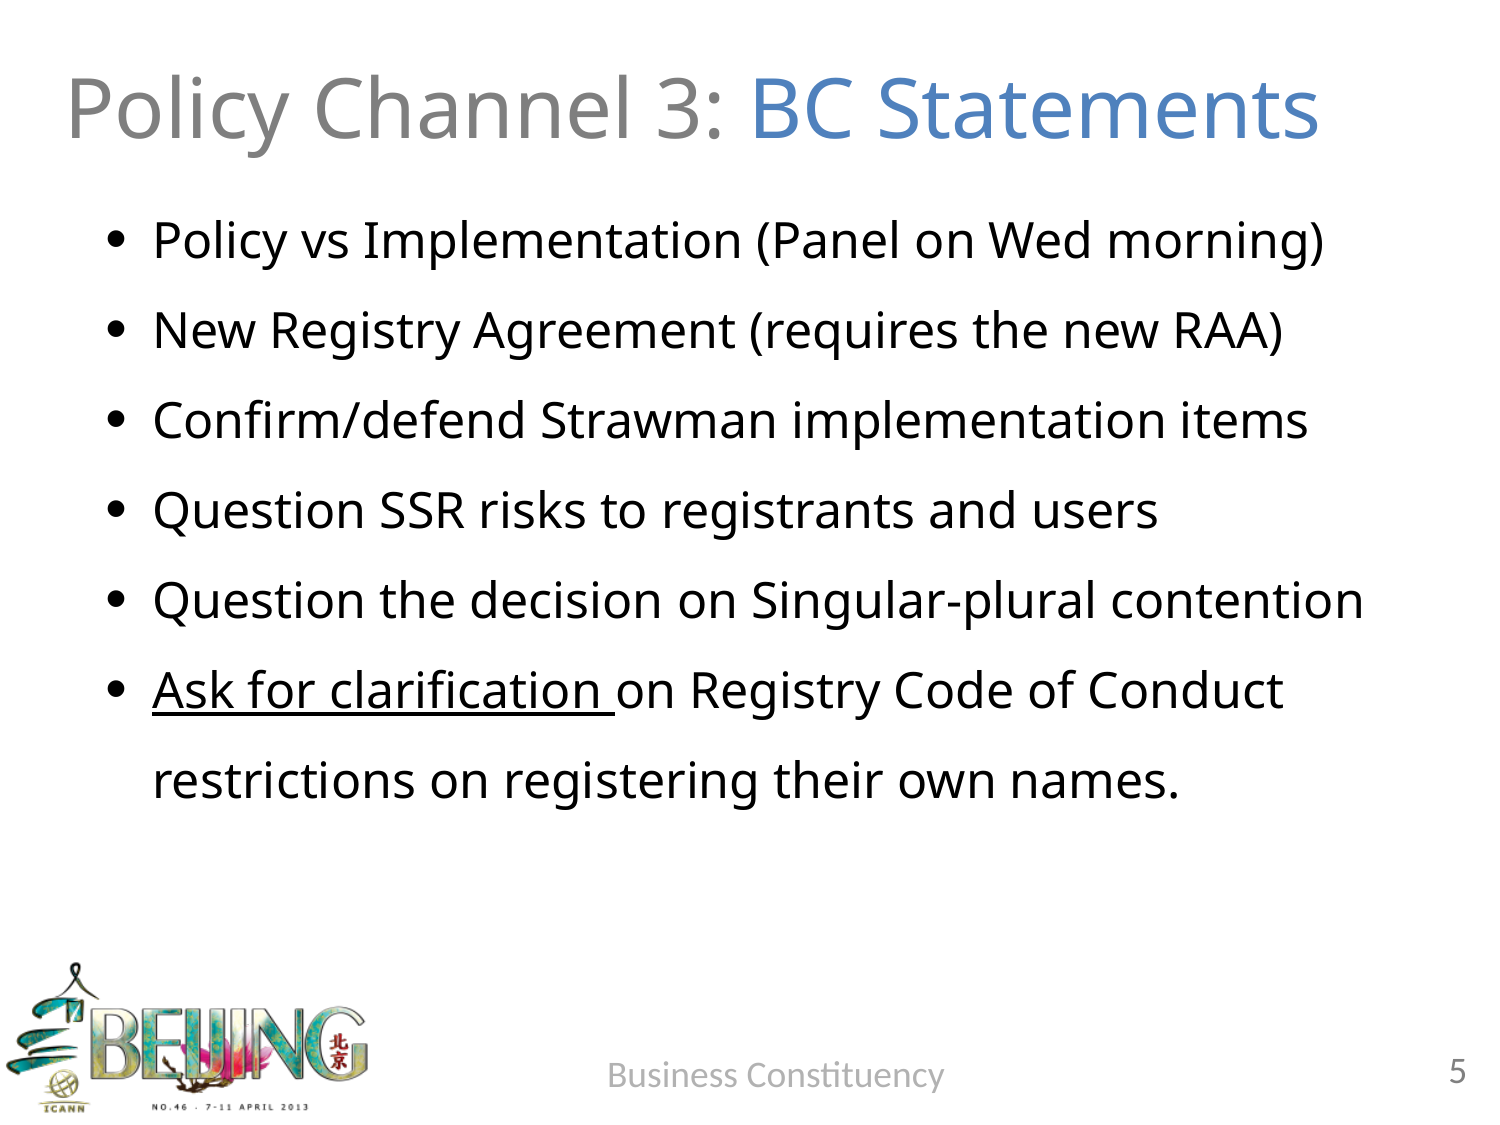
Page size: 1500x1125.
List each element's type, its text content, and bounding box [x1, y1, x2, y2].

text_box Policy vs Implementation (Panel on Wed morning) New Registry Agreement (requires the new RAA) Confirm/defend Strawman implementation items Question SSR risks to registrants and users Question the decision on Singular-plural contention Ask for clarification on Registry Code of Conduct restrictions on registering their own names. [90, 170, 1400, 1086]
slide_number 5 [1132, 1038, 1483, 1099]
footer Business Constituency [538, 1042, 1014, 1103]
text_box Policy Channel 3: BC Statements [50, 24, 1450, 163]
picture [0, 955, 379, 1125]
